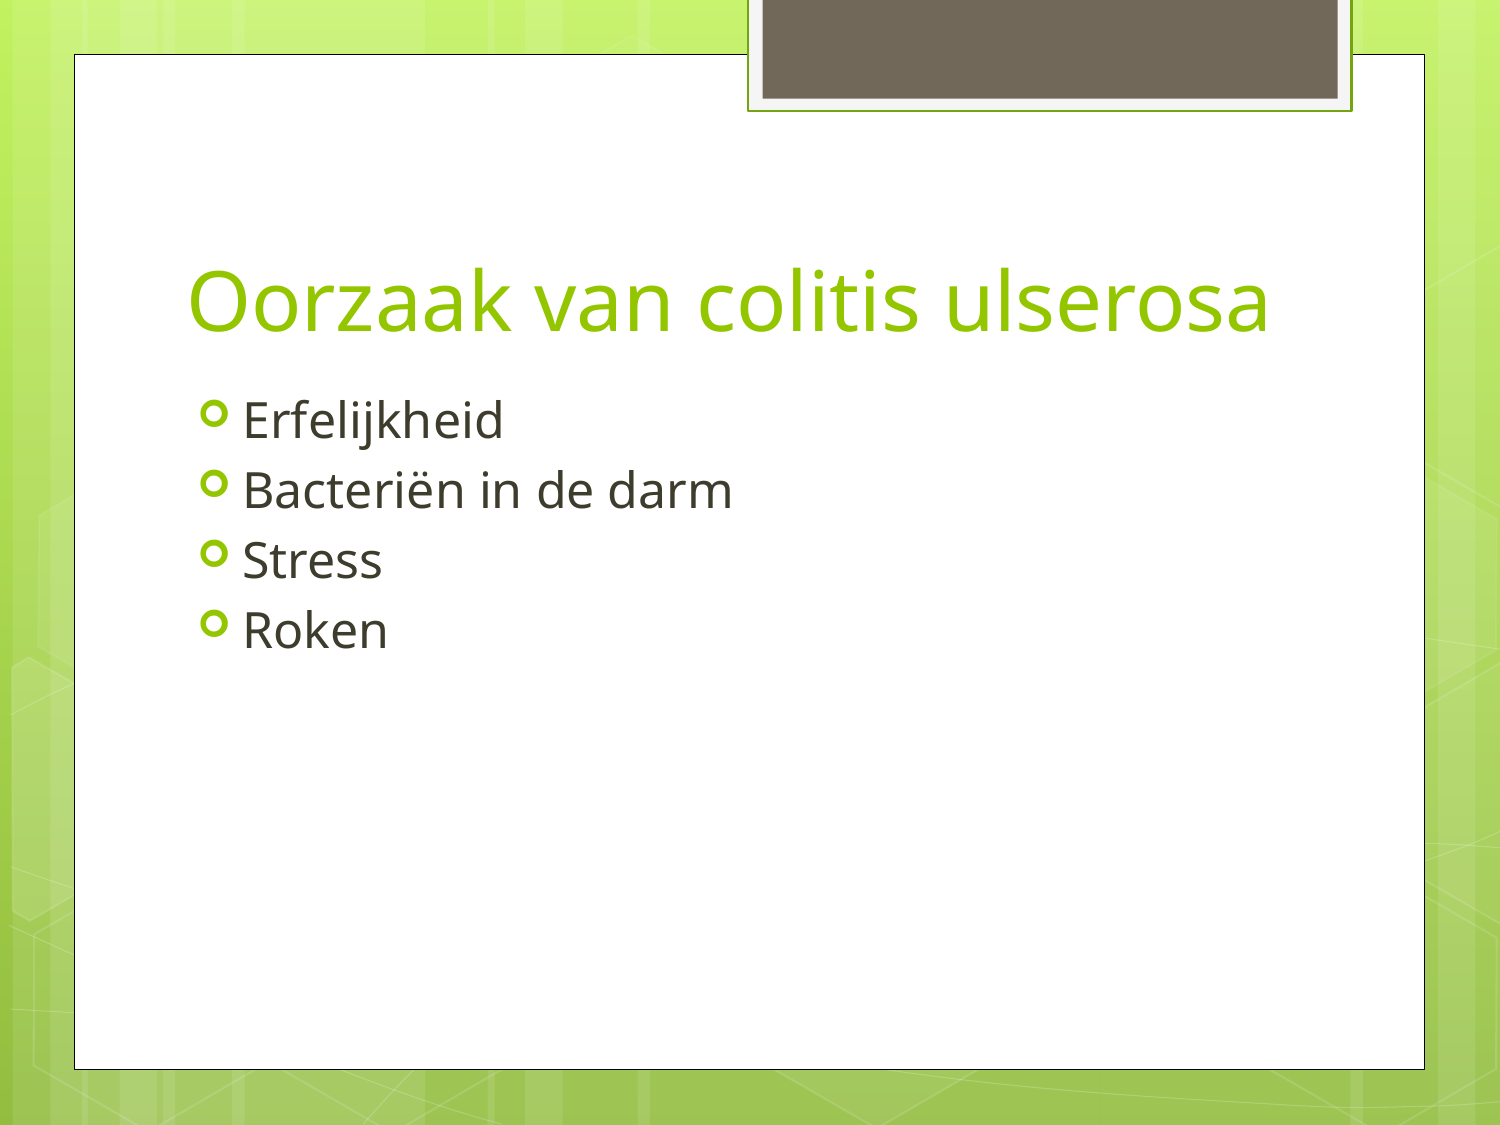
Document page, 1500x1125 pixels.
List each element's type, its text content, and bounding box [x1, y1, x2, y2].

list Erfelijkheid Bacteriën in de darm Stress Roken [171, 381, 1283, 957]
title Oorzaak van colitis ulserosa [171, 168, 1324, 357]
